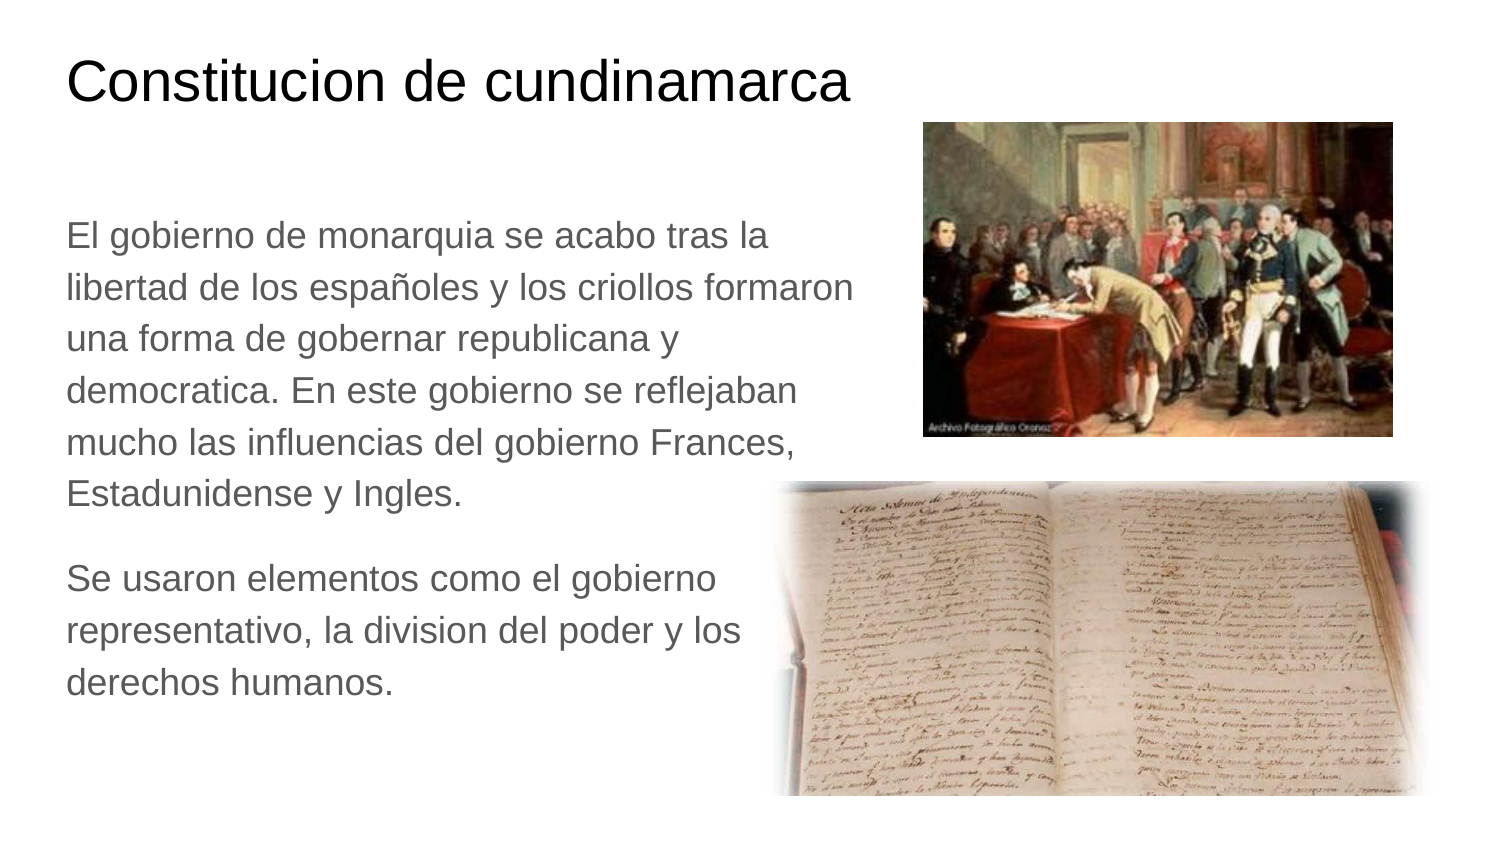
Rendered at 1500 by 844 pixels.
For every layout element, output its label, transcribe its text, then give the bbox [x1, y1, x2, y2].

list El gobierno de monarquia se acabo tras la libertad de los españoles y los criollos formaron una forma de gobernar republicana y democratica. En este gobierno se reflejaban mucho las influencias del gobierno Frances, Estadunidense y Ingles. Se usaron elementos como el gobierno representativo, la division del poder y los derechos humanos. [51, 189, 895, 750]
title Constitucion de cundinamarca [51, 28, 873, 123]
picture [766, 481, 1435, 797]
picture [923, 121, 1393, 437]
